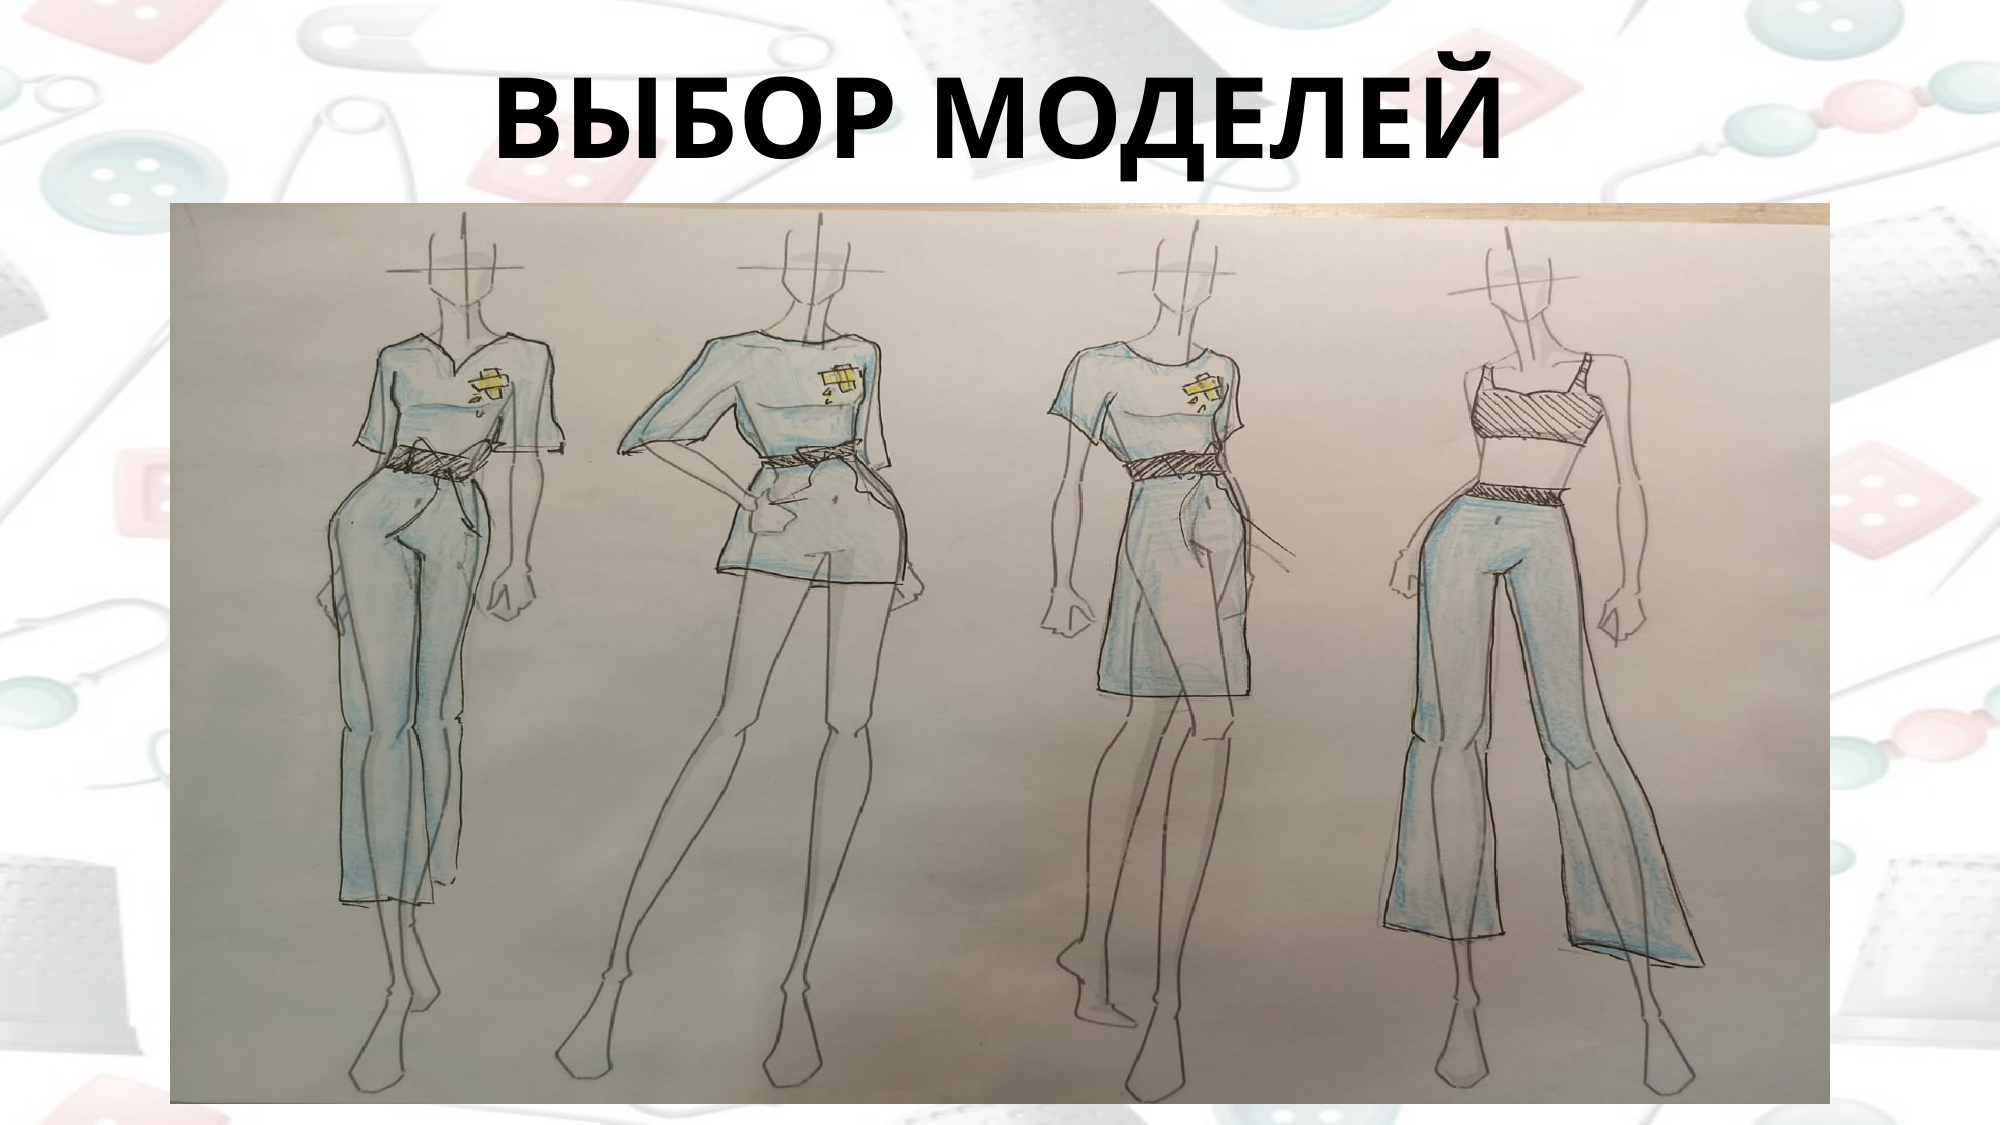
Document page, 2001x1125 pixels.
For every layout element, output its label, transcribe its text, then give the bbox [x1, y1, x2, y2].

title ВЫБОР МОДЕЛЕЙ [137, 21, 1862, 74]
title ВЫБОР МОДЕЛЕЙ [137, 76, 1862, 1125]
picture [170, 203, 1830, 1104]
